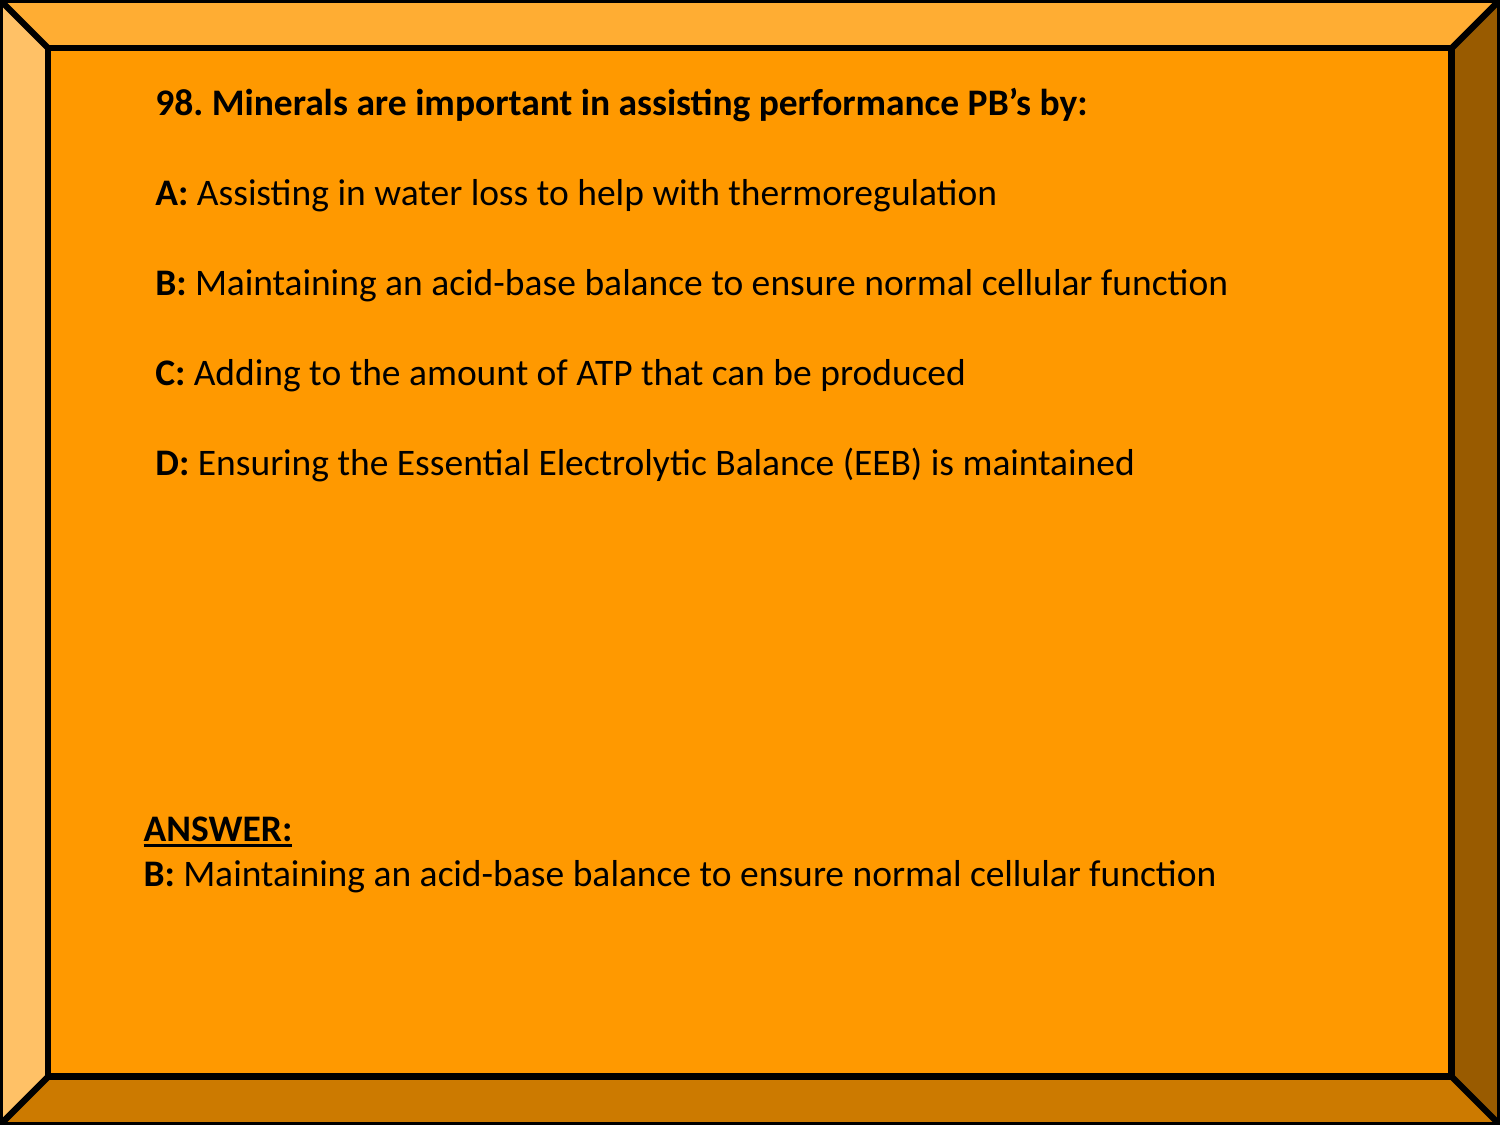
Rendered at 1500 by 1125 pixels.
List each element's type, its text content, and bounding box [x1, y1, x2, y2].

text_box ANSWER: B: Maintaining an acid-base balance to ensure normal cellular function [128, 796, 1383, 947]
text_box 98. Minerals are important in assisting performance PB’s by: A: Assisting in water loss to help with thermoregulation B: Maintaining an acid-base balance to ensure normal cellular function C: Adding to the amount of ATP that can be produced D: Ensuring the Essential Electrolytic Balance (EEB) is maintained [140, 70, 1371, 535]
